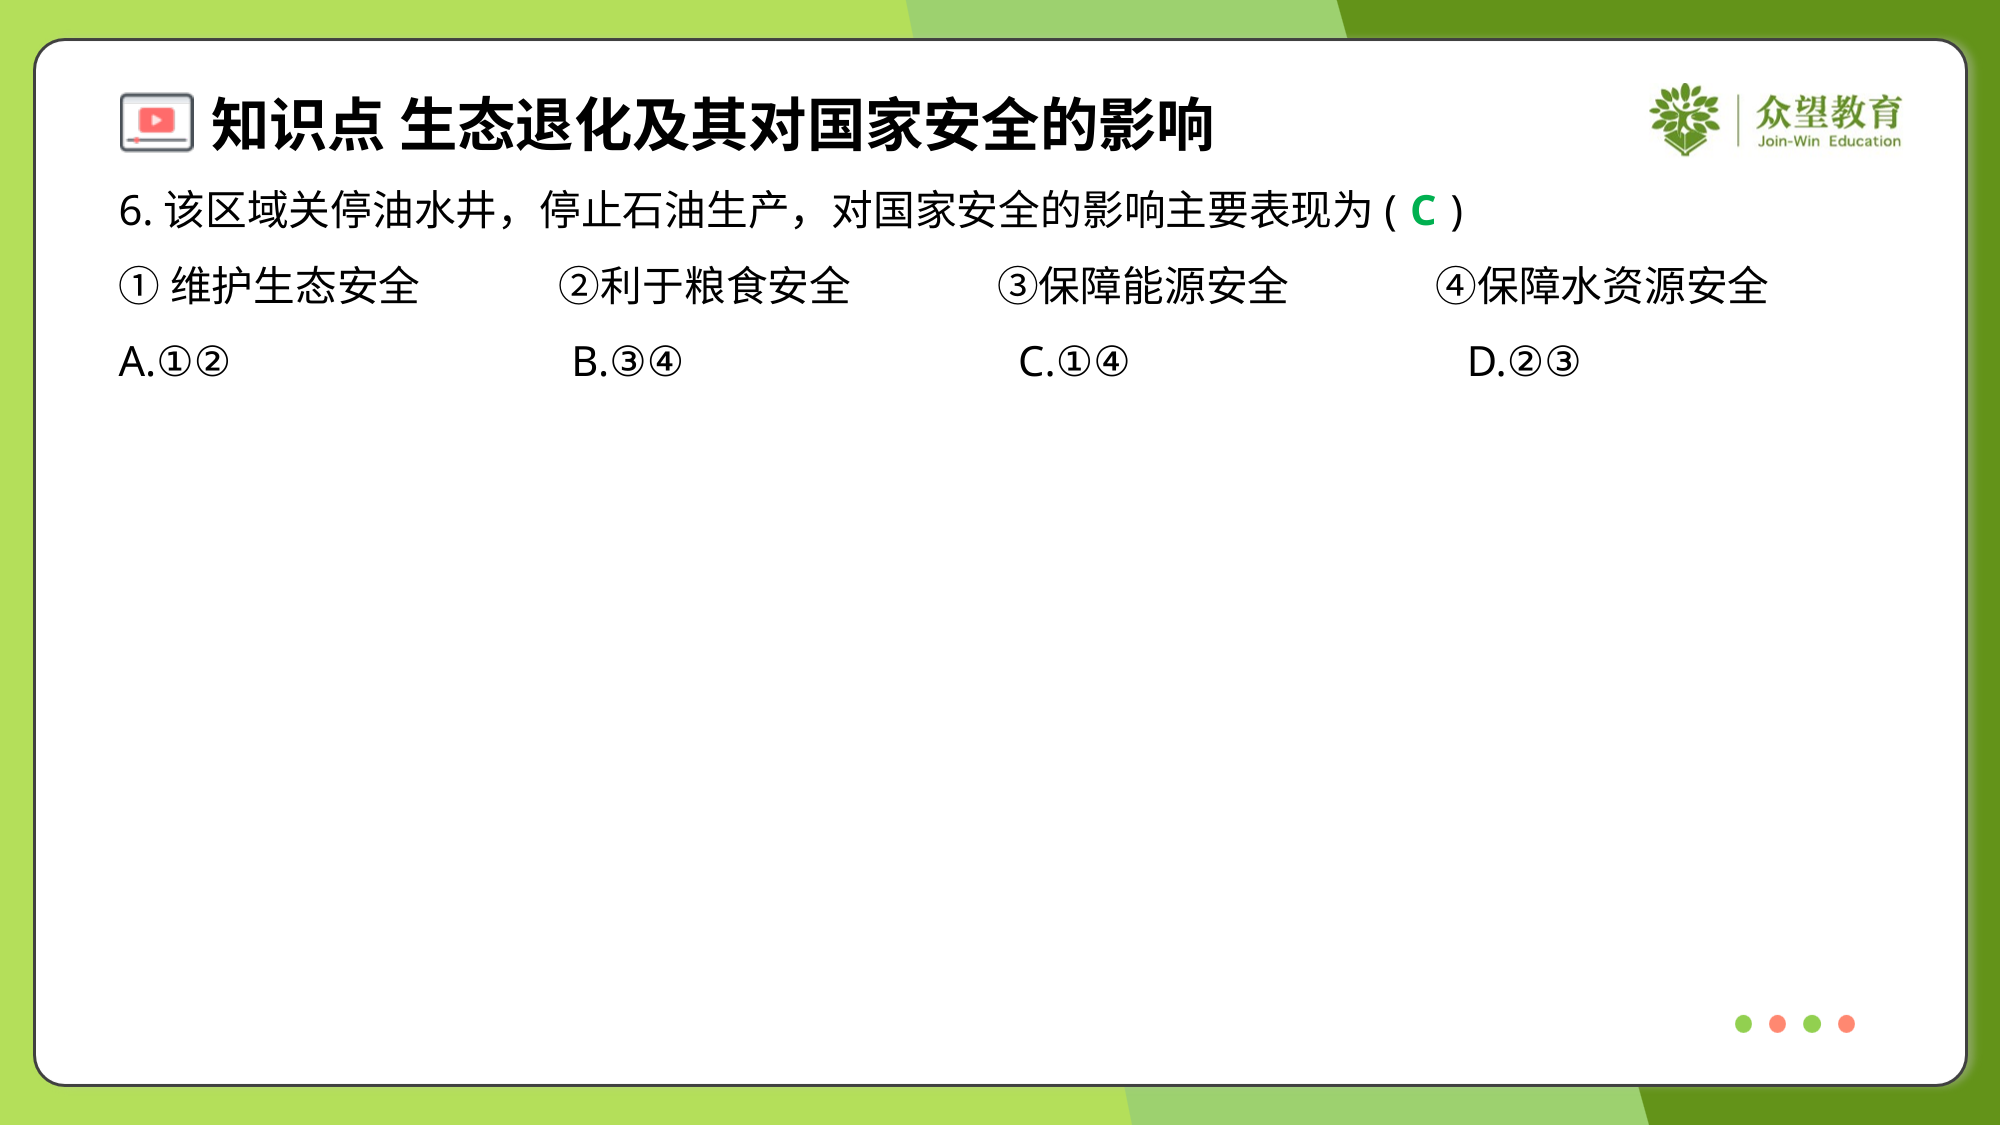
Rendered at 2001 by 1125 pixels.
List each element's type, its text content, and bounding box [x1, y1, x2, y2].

text_box C [1394, 158, 1453, 226]
picture [0, 0, 2000, 1125]
text_box 6.该区域关停油水井，停止石油生产，对国家安全的影响主要表现为( ) [118, 158, 1394, 226]
text_box ①维护生态安全 ②利于粮食安全 ③保障能源安全 ④保障水资源安全 [118, 234, 1883, 302]
text_box 6.该区域关停油水井，停止石油生产，对国家安全的影响主要表现为( ) [1453, 158, 1883, 226]
text_box A.①② B.③④ C.①④ D.②③ [118, 309, 1883, 377]
